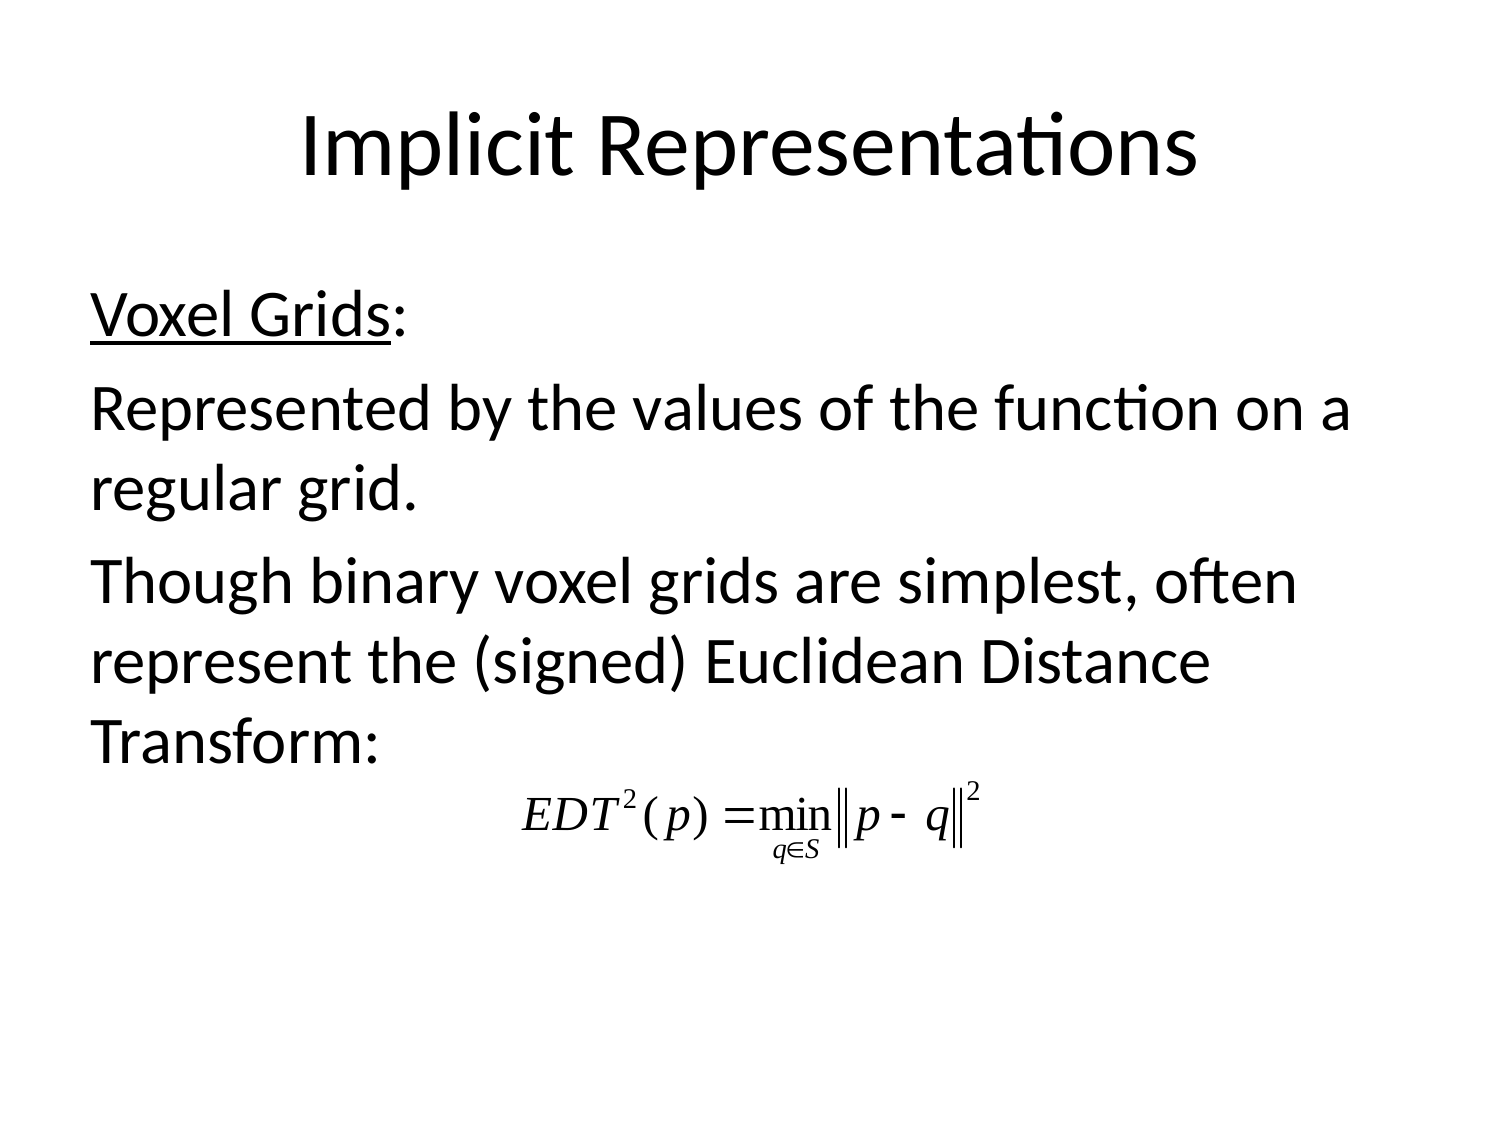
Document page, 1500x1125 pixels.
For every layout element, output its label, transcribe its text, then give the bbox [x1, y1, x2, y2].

list Voxel Grids: Represented by the values of the function on a regular grid. Though binary voxel grids are simplest, often represent the (signed) Euclidean Distance Transform: [75, 262, 1425, 1125]
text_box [512, 768, 988, 876]
title Implicit Representations [75, 45, 1425, 233]
